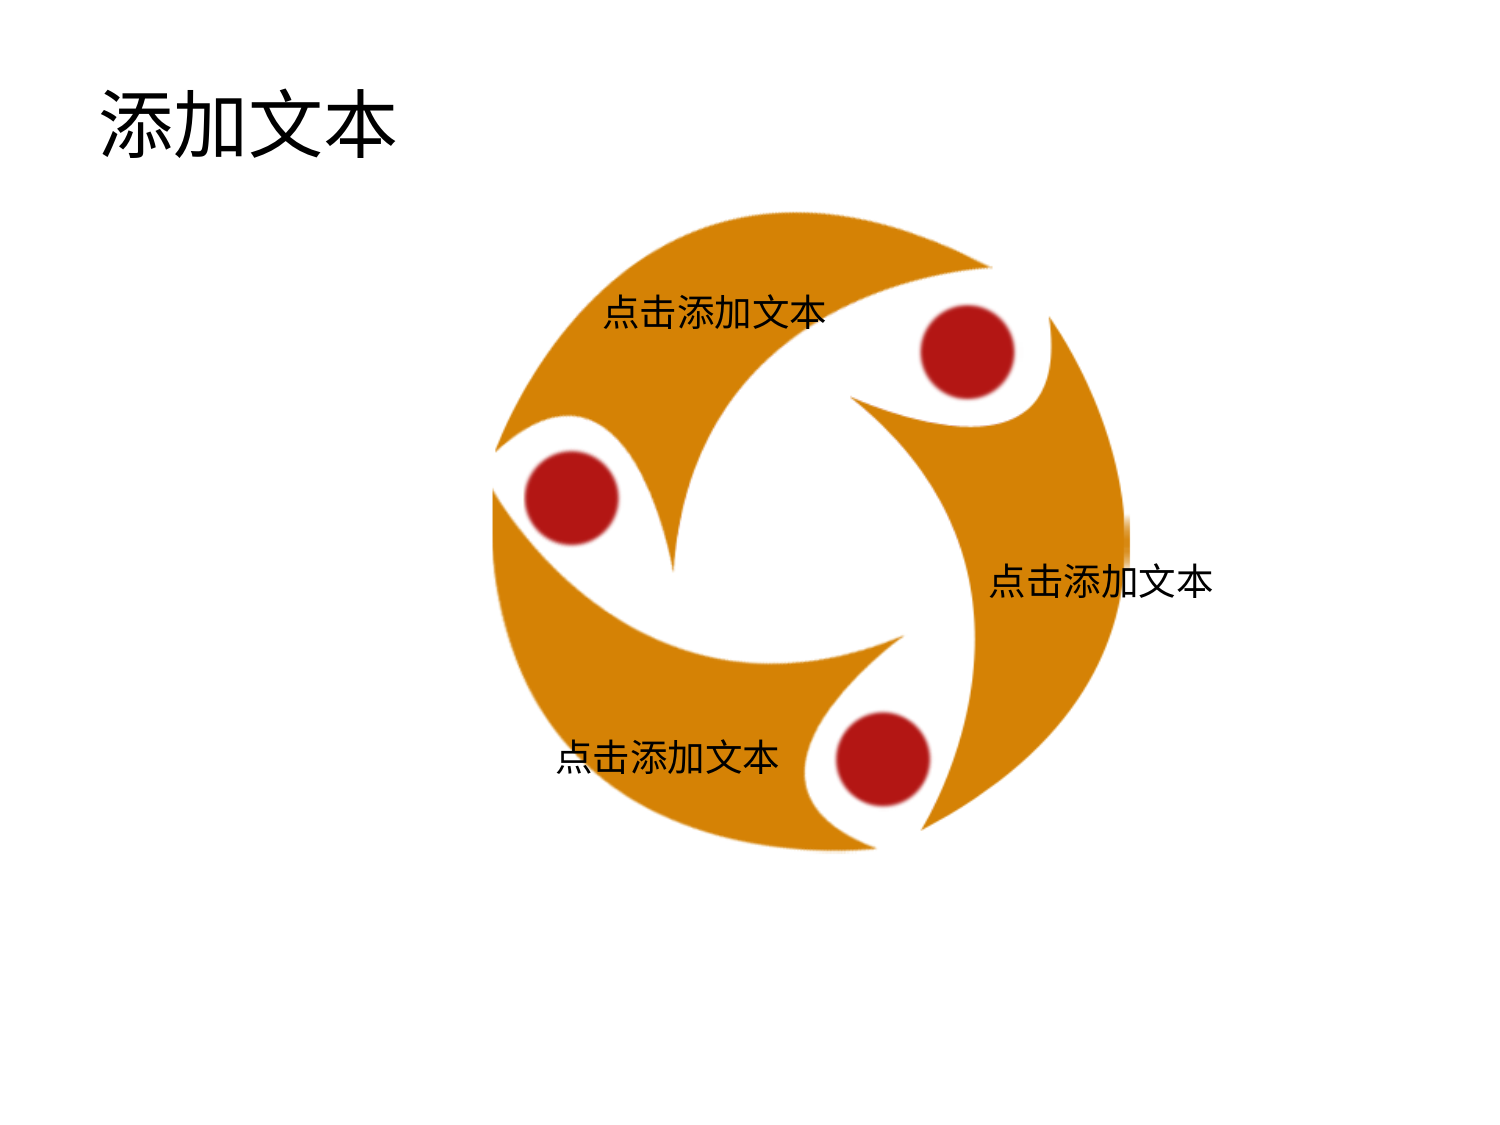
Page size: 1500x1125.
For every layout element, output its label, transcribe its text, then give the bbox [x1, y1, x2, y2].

text_box 添加文本 [83, 70, 414, 175]
picture [0, 0, 1500, 1125]
text_box 点击添加文本 [587, 281, 842, 341]
text_box 点击添加文本 [540, 726, 796, 787]
text_box 点击添加文本 [973, 550, 1229, 611]
